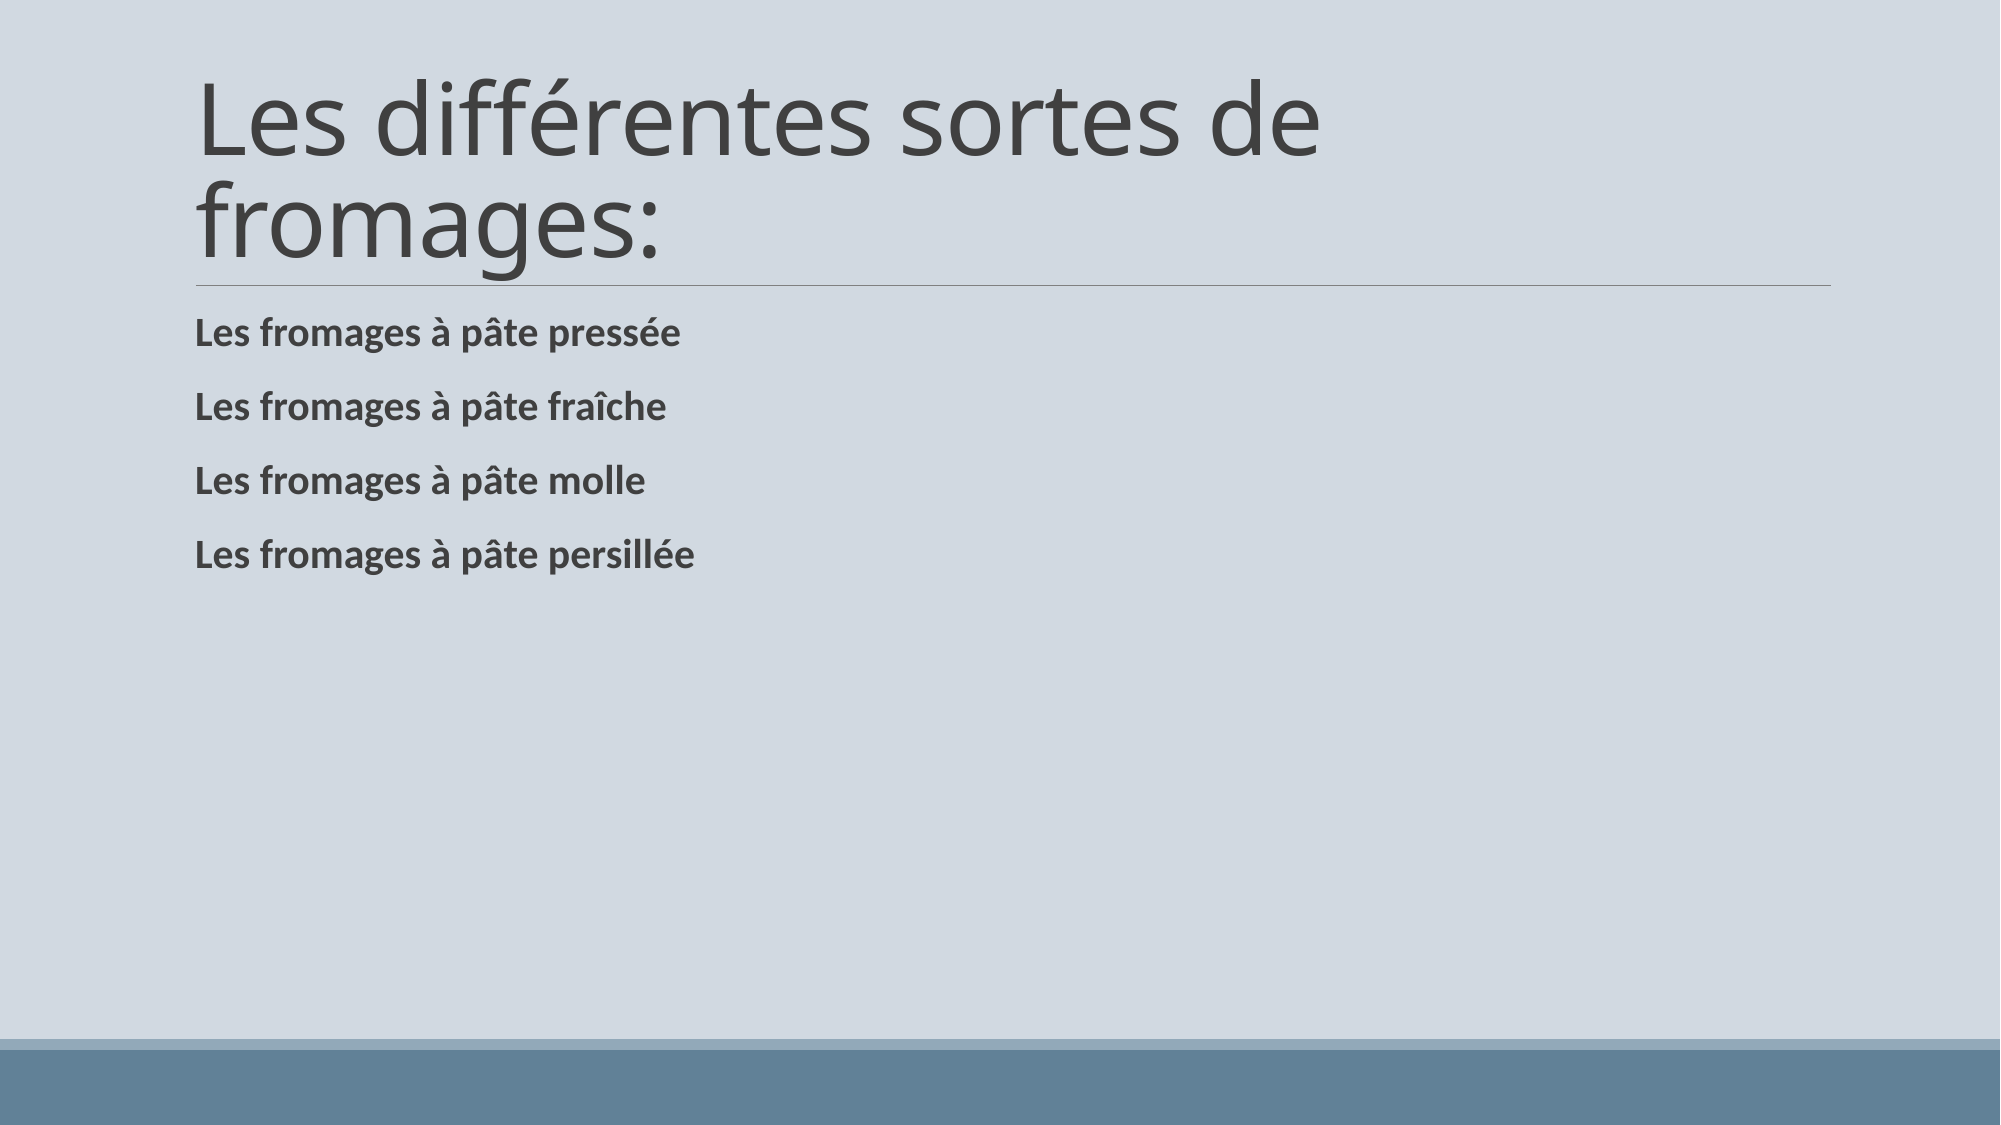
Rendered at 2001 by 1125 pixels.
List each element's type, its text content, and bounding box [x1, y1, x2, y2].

list Les fromages à pâte pressée Les fromages à pâte fraîche Les fromages à pâte molle Les fromages à pâte persillée [180, 302, 1830, 963]
title Les différentes sortes de fromages: [180, 47, 1830, 285]
